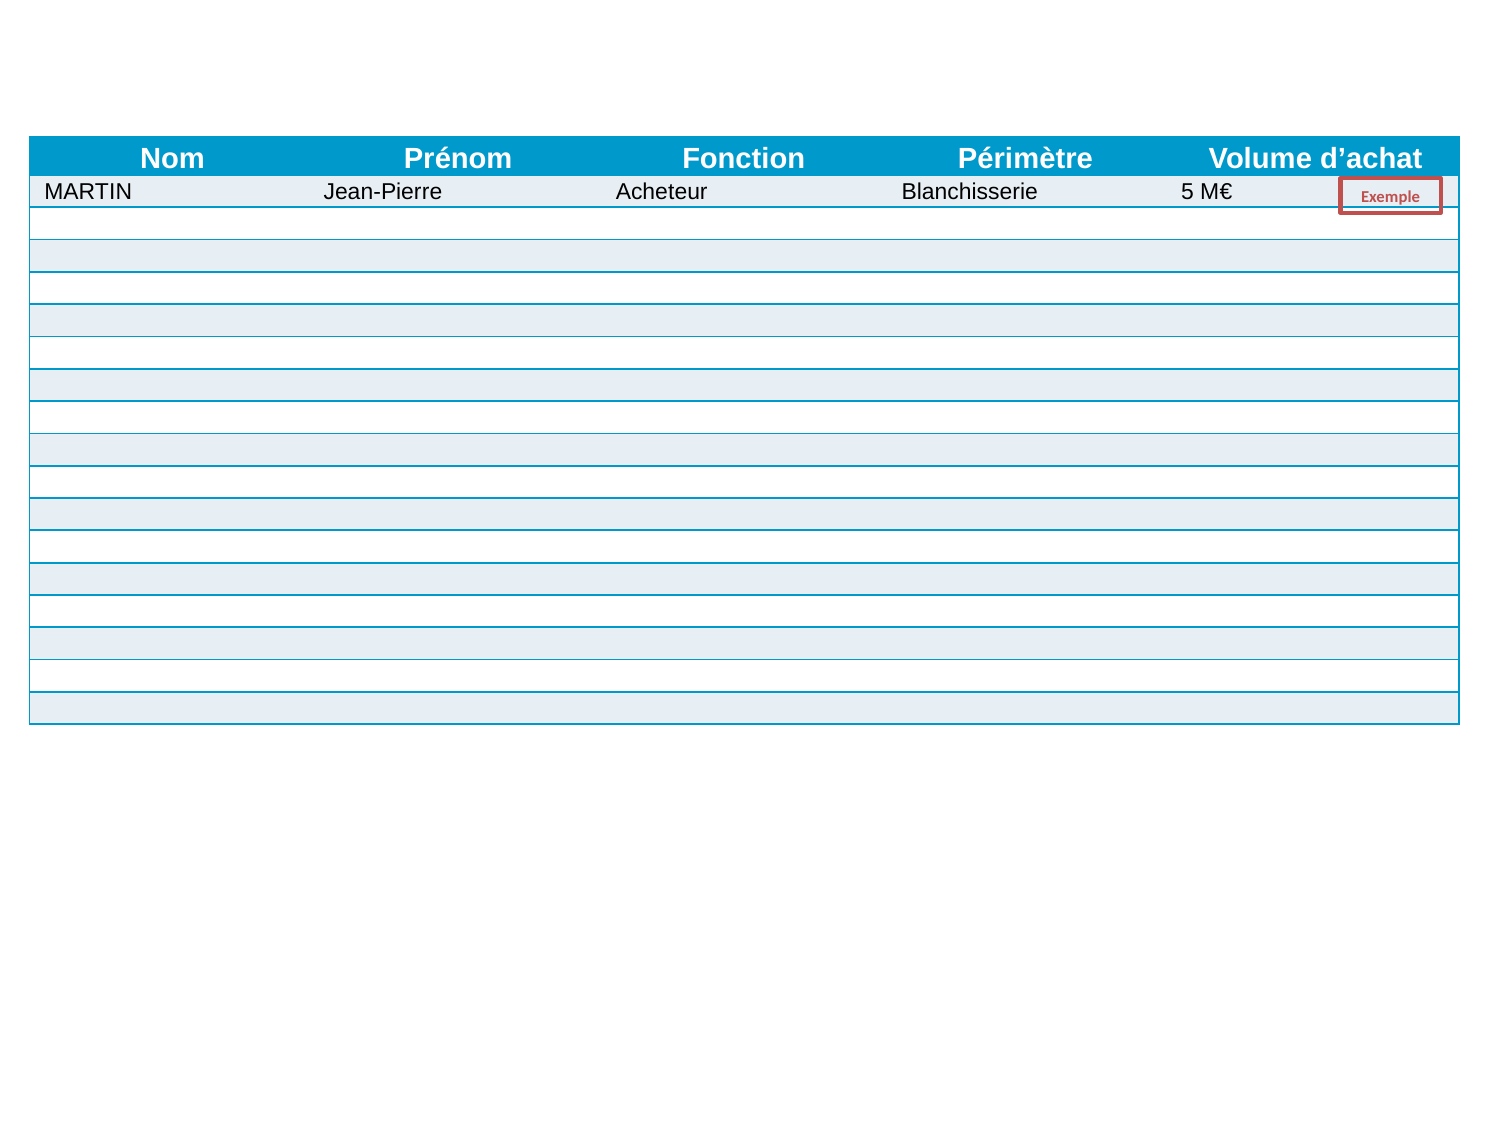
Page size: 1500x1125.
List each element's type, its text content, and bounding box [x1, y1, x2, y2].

table_cell Acheteur [601, 176, 887, 206]
table_header Volume d’achat [1173, 138, 1458, 174]
table_cell [601, 564, 887, 594]
table_cell [30, 564, 315, 594]
table_cell [887, 499, 1173, 529]
table_cell [30, 240, 315, 271]
table_cell [1173, 660, 1458, 691]
table_cell [601, 402, 887, 433]
table_cell Jean-Pierre [315, 176, 601, 206]
table_cell [315, 370, 601, 400]
table_cell [601, 273, 887, 303]
table_cell 5 M€ [1173, 176, 1338, 206]
table_cell [1173, 564, 1458, 594]
table_cell [1173, 434, 1458, 465]
table_cell [601, 499, 887, 529]
table_cell 5 M€ [1443, 176, 1458, 206]
table_cell [1173, 499, 1458, 529]
table_cell [30, 628, 315, 659]
table_cell [887, 337, 1173, 368]
table_cell [315, 467, 601, 497]
table_cell [1173, 273, 1458, 303]
table_cell [601, 434, 887, 465]
table_cell Blanchisserie [887, 176, 1173, 206]
table_cell [601, 660, 887, 691]
table_cell [30, 434, 315, 465]
table_cell [887, 531, 1173, 562]
table_cell [30, 402, 315, 433]
table_cell [1173, 402, 1458, 433]
table_cell [1173, 531, 1458, 562]
table_cell [315, 693, 601, 723]
table_cell [315, 337, 601, 368]
table_cell [887, 402, 1173, 433]
table_cell [1173, 596, 1458, 626]
table_cell [30, 337, 315, 368]
table_cell [315, 660, 601, 691]
table_cell [315, 531, 601, 562]
table_header Fonction [601, 138, 887, 174]
table_cell [1173, 337, 1458, 368]
table_cell [601, 531, 887, 562]
table_cell [315, 628, 601, 659]
table_cell [1173, 628, 1458, 659]
table_cell [601, 337, 887, 368]
table_cell [887, 370, 1173, 400]
table_cell [887, 693, 1173, 723]
table_cell [1173, 305, 1458, 336]
table_cell [1173, 693, 1458, 723]
table_header Prénom [315, 138, 601, 174]
table_header Périmètre [887, 138, 1173, 174]
table_cell MARTIN [30, 176, 315, 206]
table_cell [887, 208, 1173, 239]
table_cell [601, 467, 887, 497]
table_cell [601, 693, 887, 723]
text_box Exemple [1338, 176, 1443, 215]
table_cell [315, 402, 601, 433]
table_cell [887, 273, 1173, 303]
table_cell [887, 660, 1173, 691]
table_cell [1173, 208, 1458, 239]
table_cell [30, 305, 315, 336]
table_cell [601, 305, 887, 336]
table_cell [315, 305, 601, 336]
table_cell [887, 628, 1173, 659]
table_cell [887, 564, 1173, 594]
table_cell [30, 467, 315, 497]
table_cell [601, 208, 887, 239]
table_cell [1173, 240, 1458, 271]
table_cell [887, 305, 1173, 336]
table_cell [887, 434, 1173, 465]
table_cell [315, 564, 601, 594]
table_cell [315, 596, 601, 626]
table_cell [30, 531, 315, 562]
table_cell [1173, 467, 1458, 497]
table_cell [601, 370, 887, 400]
table_cell [887, 240, 1173, 271]
table_cell [315, 499, 601, 529]
table_cell [887, 596, 1173, 626]
table_cell [601, 628, 887, 659]
table_cell [315, 273, 601, 303]
table_cell [887, 467, 1173, 497]
table_cell [601, 240, 887, 271]
table_cell [30, 660, 315, 691]
table_header Nom [30, 138, 315, 174]
table_cell [30, 693, 315, 723]
table_cell [601, 596, 887, 626]
table_cell [1173, 370, 1458, 400]
table_cell [30, 596, 315, 626]
table_cell [315, 434, 601, 465]
table_cell [30, 208, 315, 239]
table_cell [315, 208, 601, 239]
table_cell [30, 499, 315, 529]
table_cell [30, 370, 315, 400]
table_cell [30, 273, 315, 303]
table_cell [315, 240, 601, 271]
